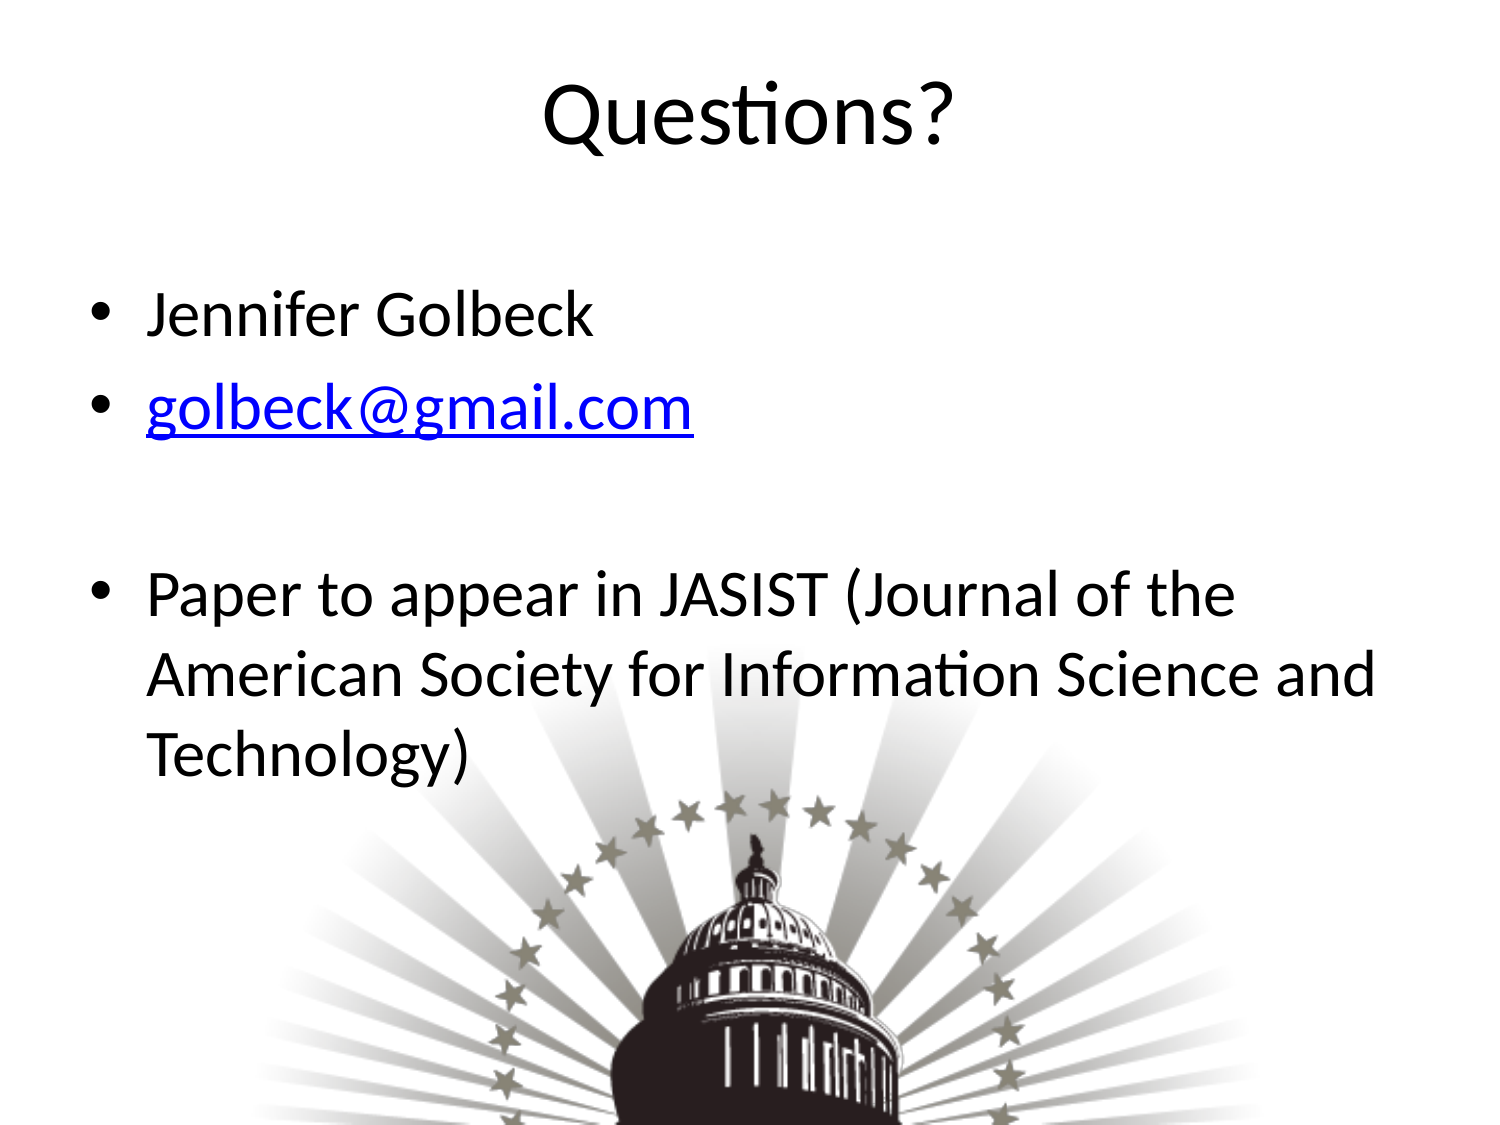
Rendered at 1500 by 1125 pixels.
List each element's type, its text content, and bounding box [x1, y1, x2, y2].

list Jennifer Golbeck golbeck@gmail.com Paper to appear in JASIST (Journal of the American Society for Information Science and Technology) [75, 262, 1425, 1005]
title Questions? [75, 45, 1425, 233]
picture [198, 603, 1302, 1125]
